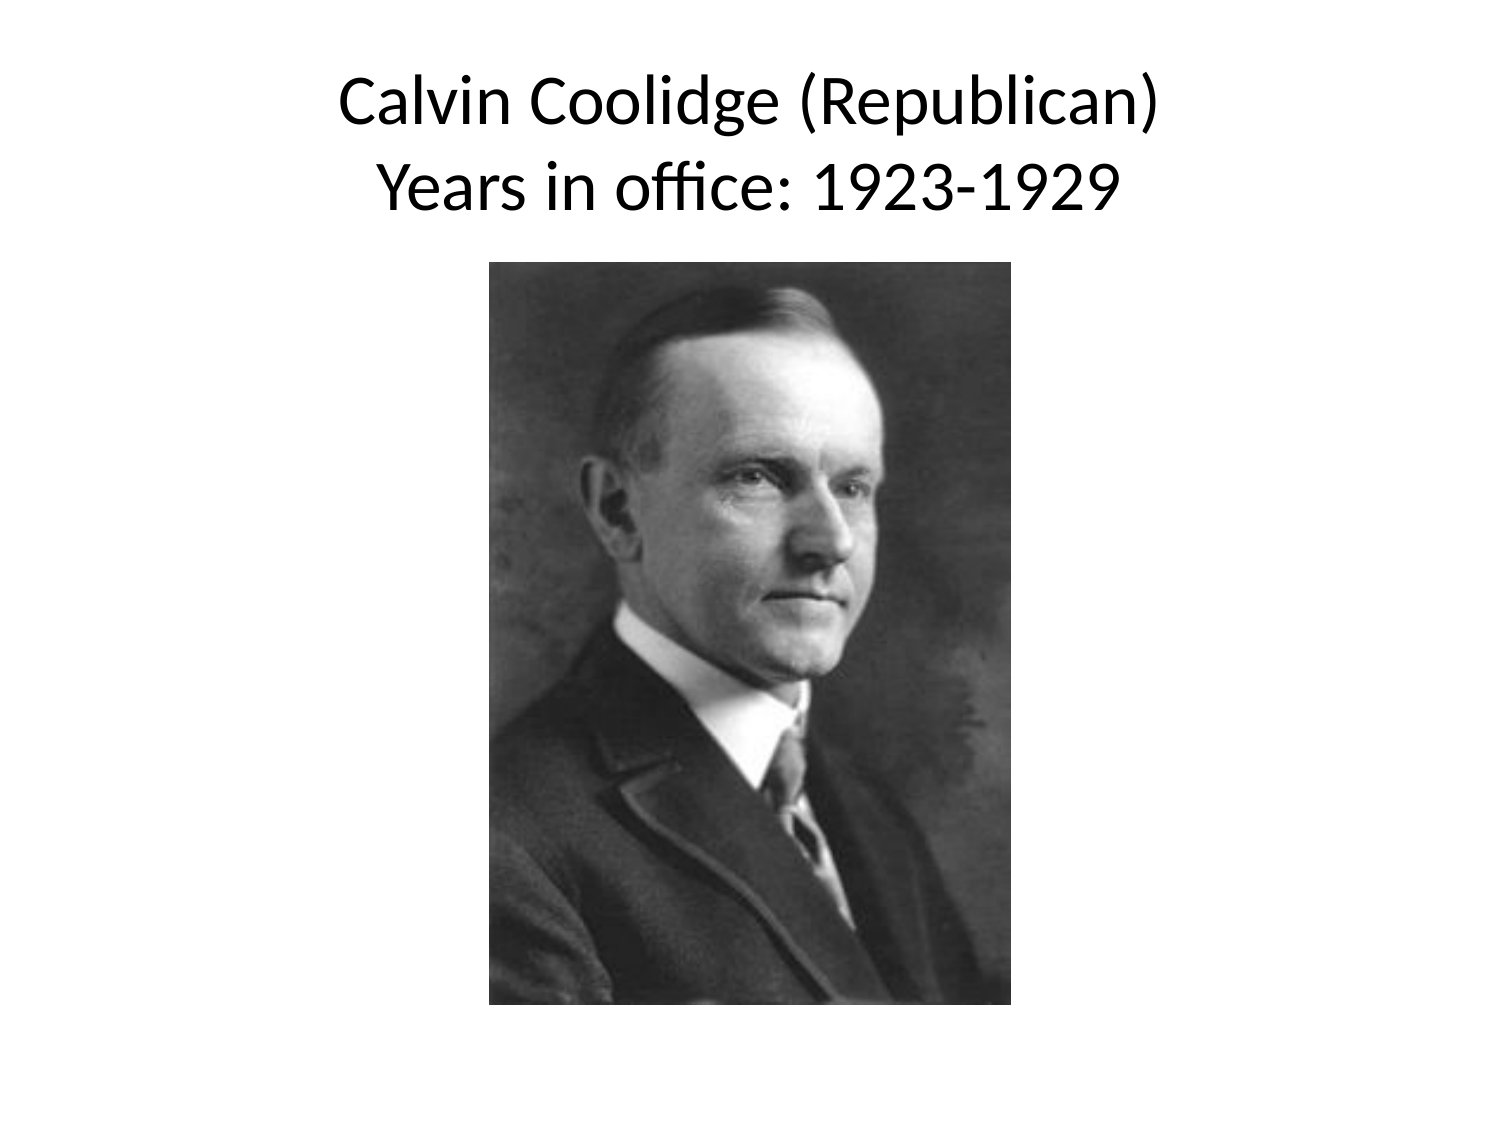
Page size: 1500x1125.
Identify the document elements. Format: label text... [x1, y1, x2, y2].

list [74, 262, 1426, 1006]
title Calvin Coolidge (Republican) Years in office: 1923-1929 [75, 45, 1425, 233]
